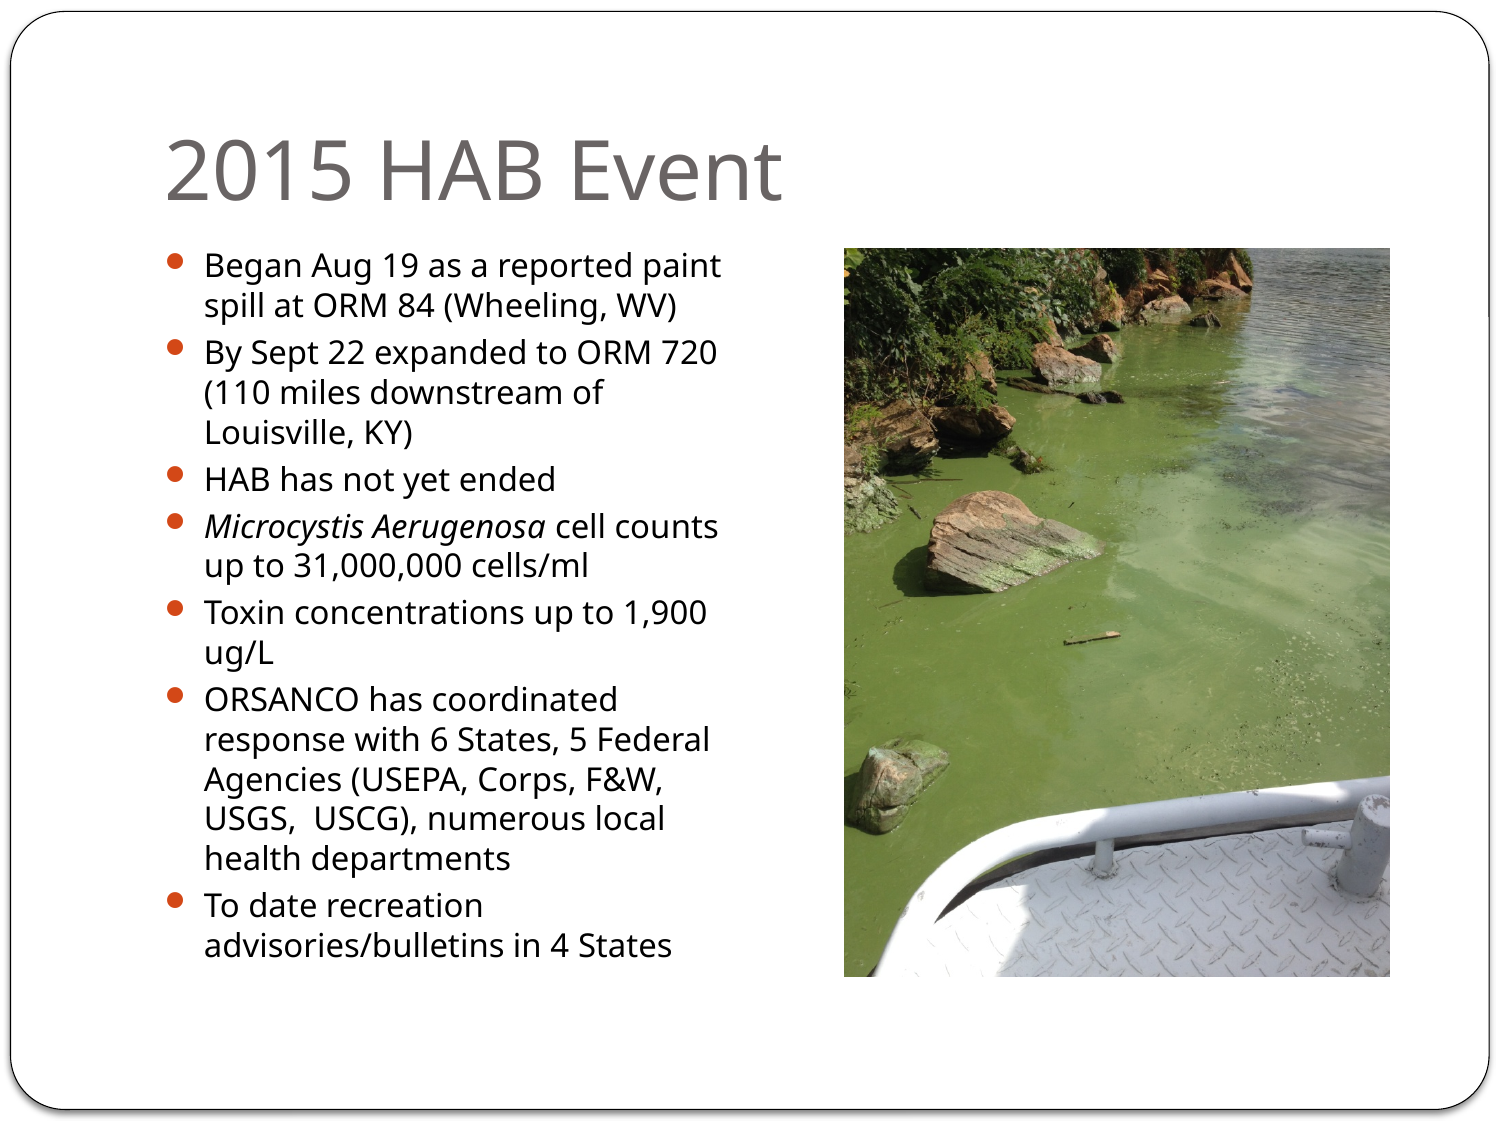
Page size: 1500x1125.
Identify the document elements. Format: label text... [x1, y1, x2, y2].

list Began Aug 19 as a reported paint spill at ORM 84 (Wheeling, WV) By Sept 22 expanded to ORM 720 (110 miles downstream of Louisville, KY) HAB has not yet ended Microcystis Aerugenosa cell counts up to 31,000,000 cells/ml Toxin concentrations up to 1,900 ug/L ORSANCO has coordinated response with 6 States, 5 Federal Agencies (USEPA, Corps, F&W, USGS, USCG), numerous local health departments To date recreation advisories/bulletins in 4 States [150, 237, 765, 988]
title 2015 HAB Event [150, 45, 1425, 233]
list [843, 248, 1390, 977]
